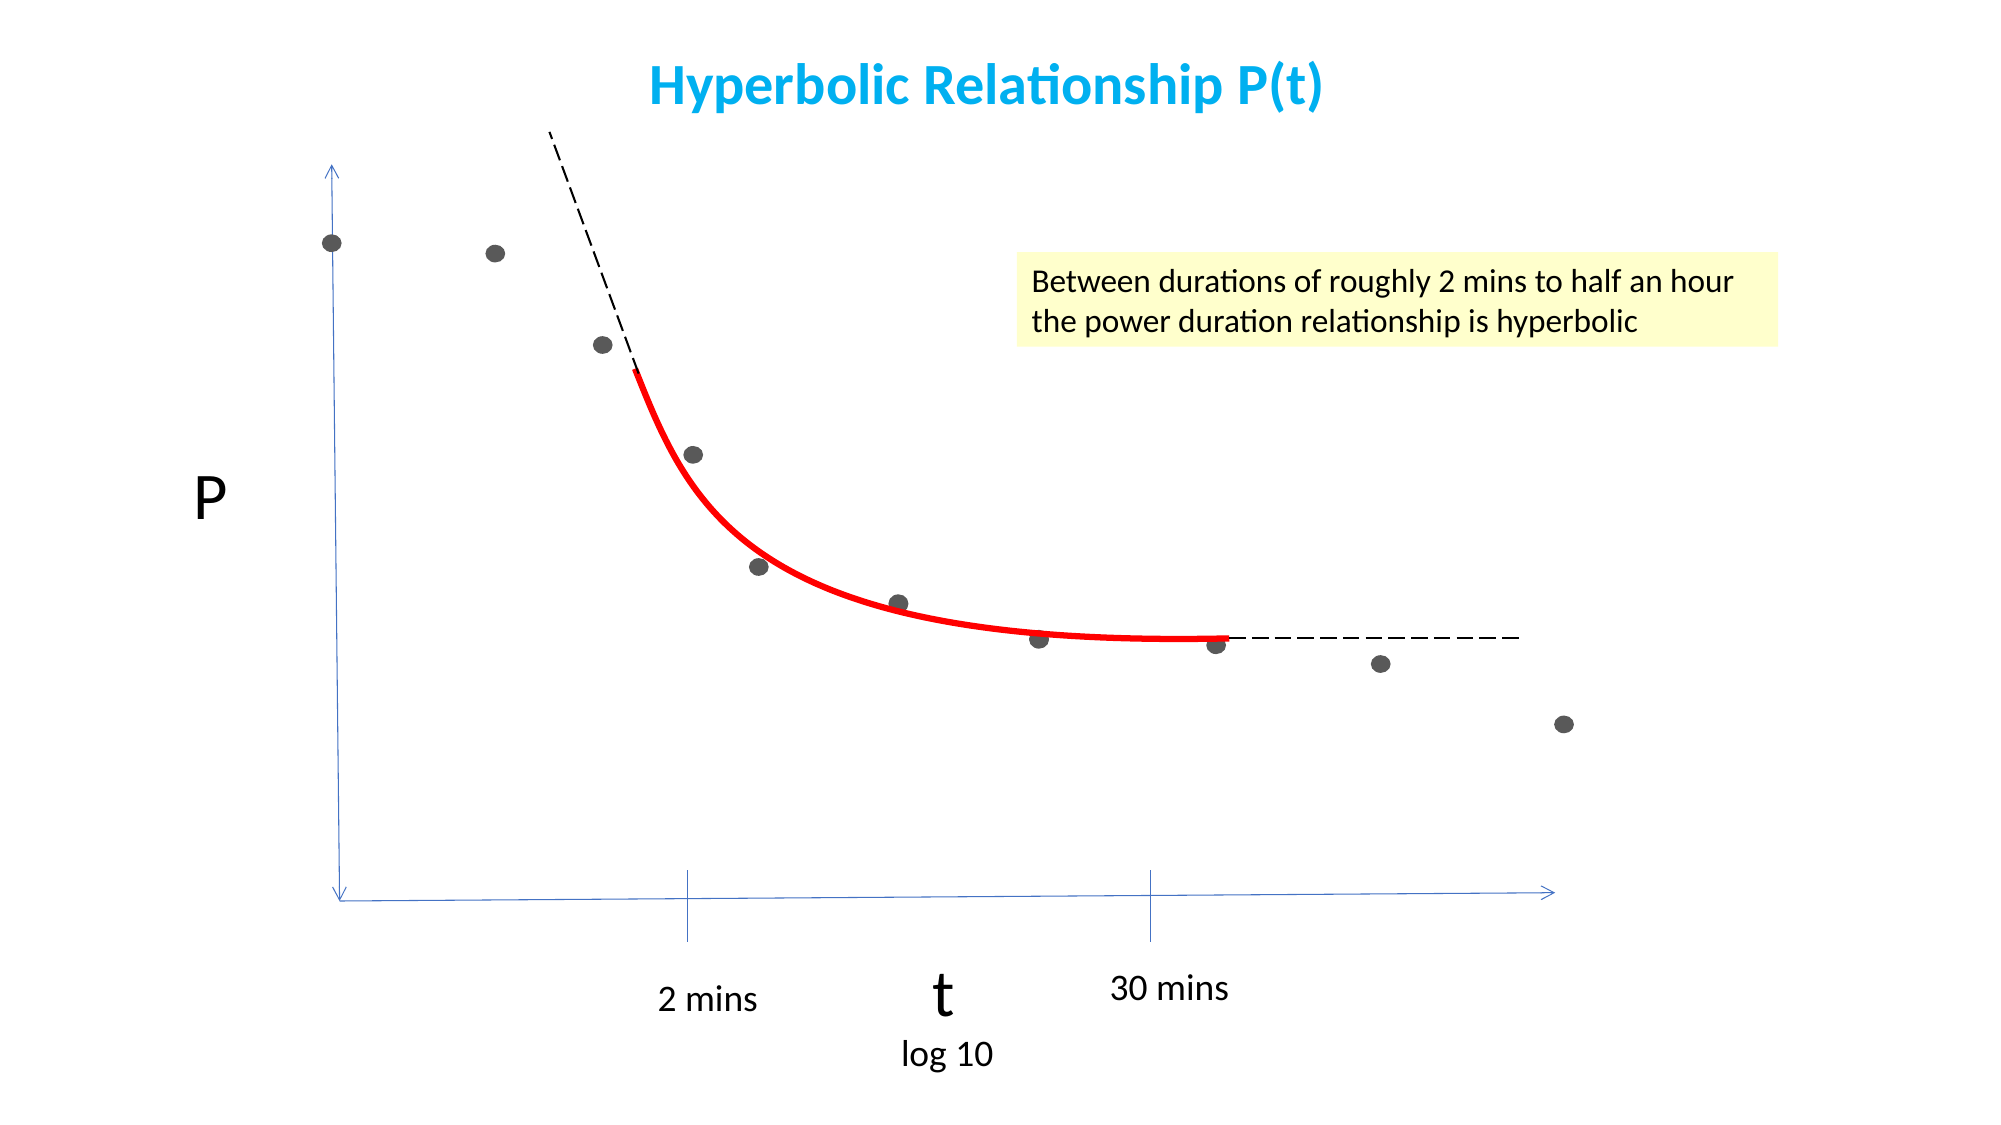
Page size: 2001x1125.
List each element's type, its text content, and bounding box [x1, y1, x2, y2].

text_box [320, 233, 331, 253]
text_box [635, 370, 1230, 640]
text_box [1205, 640, 1228, 656]
text_box 2 mins [642, 966, 784, 1027]
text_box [688, 892, 1149, 902]
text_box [339, 892, 687, 902]
text_box t log 10 [822, 941, 1072, 1082]
text_box Hyperbolic Relationship P(t) [549, 38, 1425, 124]
text_box [1028, 634, 1051, 649]
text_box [1151, 892, 1556, 902]
text_box P [90, 445, 331, 540]
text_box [331, 164, 340, 902]
text_box 30 mins [1094, 955, 1274, 1015]
text_box Between durations of roughly 2 mins to half an hour the power duration relationship is hyperbolic [1016, 252, 1779, 347]
text_box [1553, 714, 1576, 735]
text_box [1369, 654, 1392, 674]
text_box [549, 131, 639, 374]
text_box [747, 557, 770, 577]
text_box [484, 243, 507, 264]
